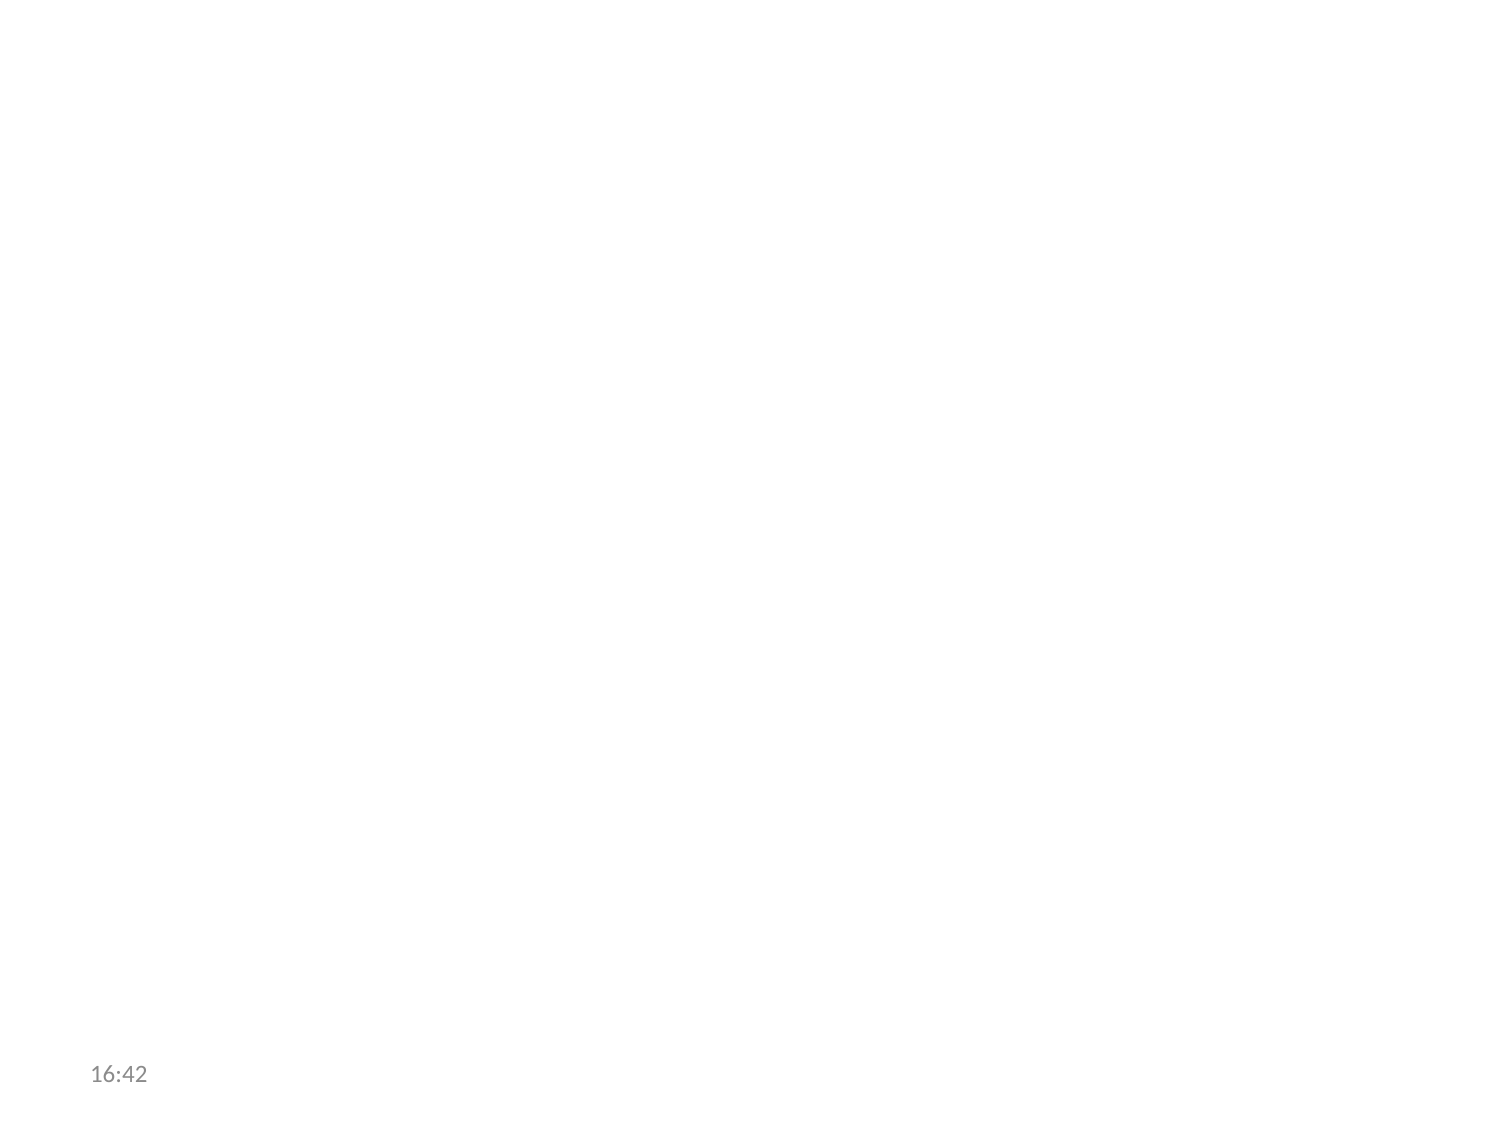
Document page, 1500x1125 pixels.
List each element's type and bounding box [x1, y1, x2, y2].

slide_number [75, 1042, 425, 1103]
